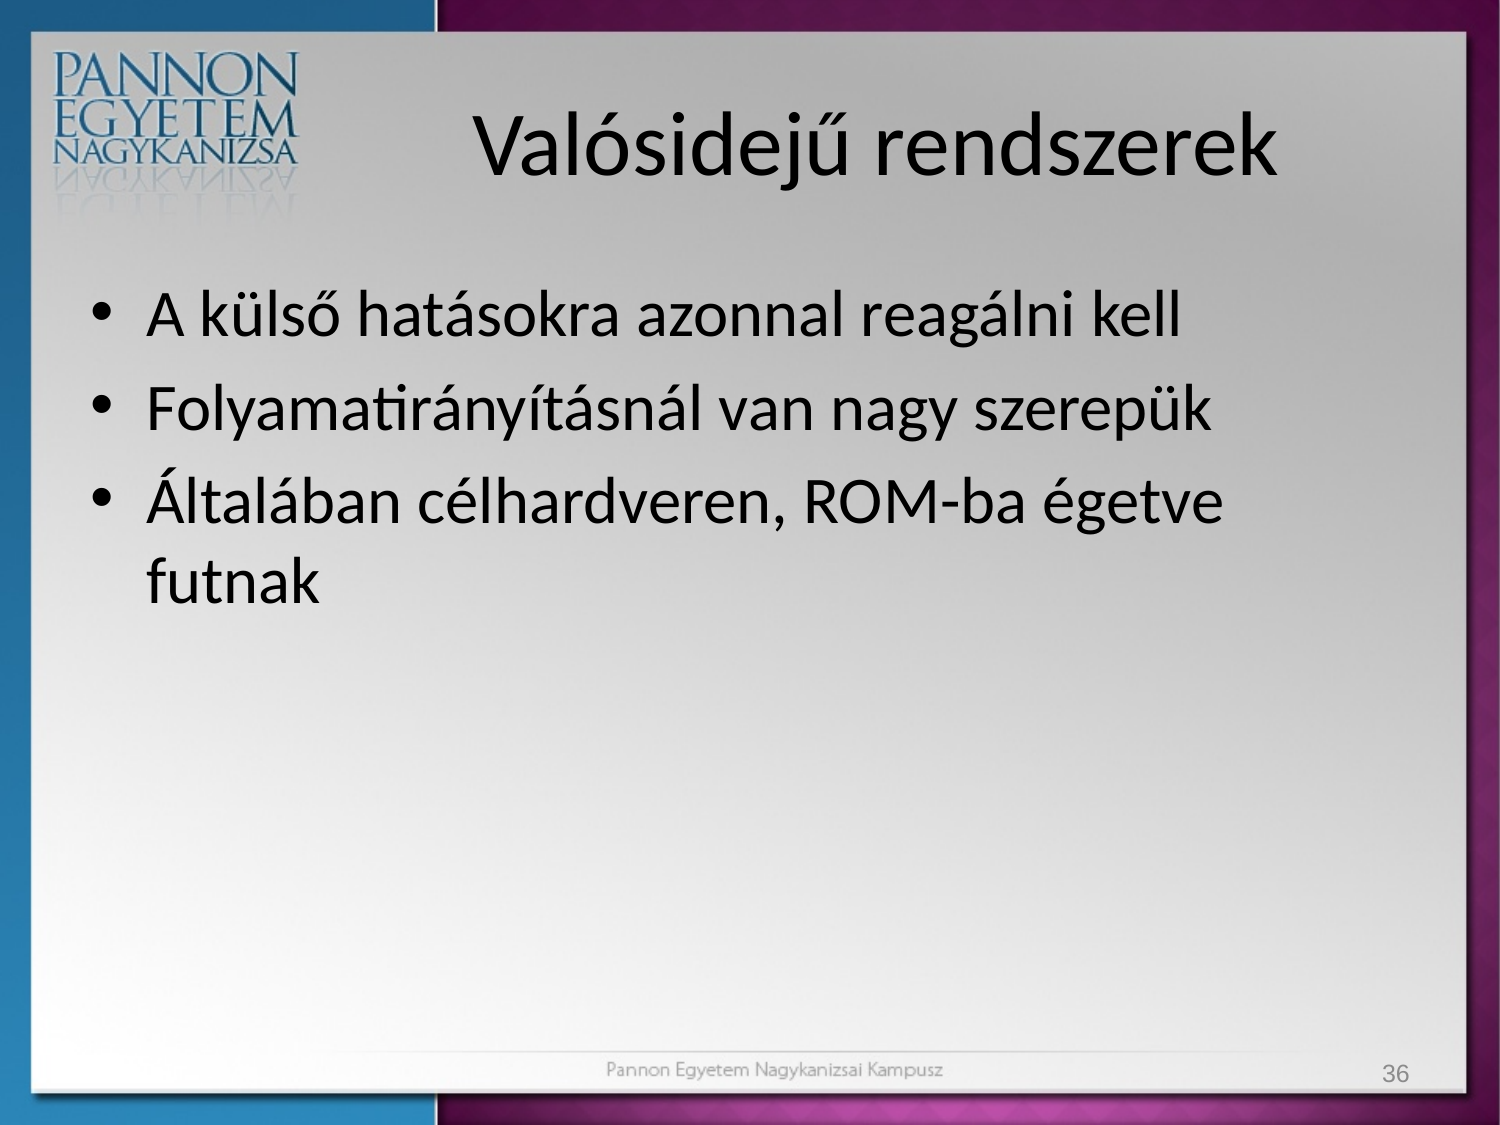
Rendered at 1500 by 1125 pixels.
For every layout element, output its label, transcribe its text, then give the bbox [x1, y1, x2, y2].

title Valósidejű rendszerek [328, 45, 1425, 233]
picture [0, 0, 1500, 1125]
list A külső hatásokra azonnal reagálni kell Folyamatirányításnál van nagy szerepük Általában célhardveren, ROM-ba égetve futnak [75, 262, 1425, 1038]
slide_number 36 [1074, 1042, 1425, 1103]
